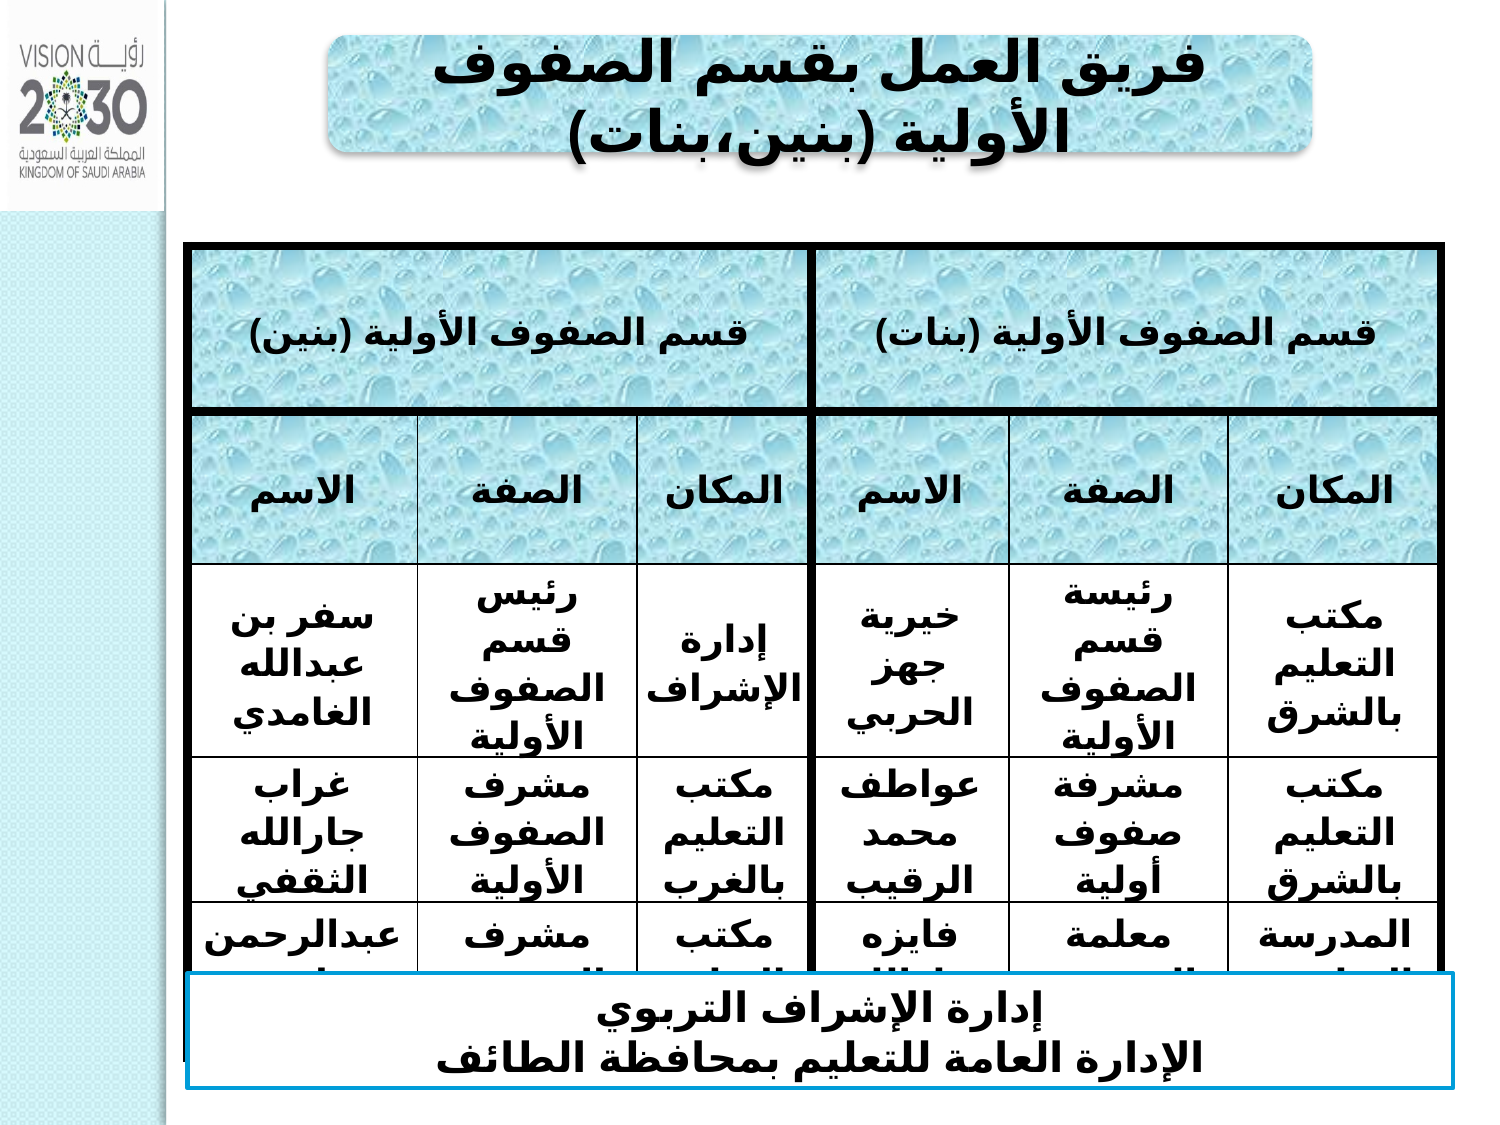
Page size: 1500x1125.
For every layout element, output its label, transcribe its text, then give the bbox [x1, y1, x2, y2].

table_cell مكتب التعليم بالغرب [638, 758, 807, 901]
table_cell خيرية جهز الحربي [816, 565, 1008, 756]
table_cell رئيسة قسم الصفوف الأولية [1010, 565, 1227, 756]
table_cell مشرف الصفوف الأولية [418, 758, 636, 901]
table_cell مكتب التعليم بالشرق [1229, 565, 1437, 756]
table_cell مكتب التعليم بالغرب [638, 903, 807, 971]
table_header قسم الصفوف الأولية (بنين) [192, 250, 807, 407]
table_cell الصفة [418, 416, 636, 563]
text_box إدارة الإشراف التربوي الإدارة العامة للتعليم بمحافظة الطائف [185, 971, 1455, 1090]
table_cell عواطف محمد الرقيب [816, 758, 1008, 901]
table_cell المدرسة السادسة والعشرون [1229, 903, 1437, 971]
table_cell المكان [638, 416, 807, 563]
text_box فريق العمل بقسم الصفوف الأولية (بنين،بنات) [328, 35, 1313, 153]
table_cell إدارة الإشراف [638, 565, 807, 756]
table_cell سفر بن عبدالله الغامدي [192, 565, 417, 756]
table_cell الاسم [192, 416, 417, 563]
picture [0, 0, 165, 211]
table_cell معلمة الصفوف الأولية [1010, 903, 1227, 971]
table_cell عبدالرحمن عائض الظافري [192, 903, 417, 971]
table_header قسم الصفوف الأولية (بنات) [816, 250, 1437, 407]
table_cell الصفة [1010, 416, 1227, 563]
table_cell مكتب التعليم بالشرق [1229, 758, 1437, 901]
table_cell المكان [1229, 416, 1437, 563]
table_cell مشرفة صفوف أولية [1010, 758, 1227, 901]
table_cell غراب جارالله الثقفي [192, 758, 417, 901]
table_cell فايزه جارالله المالكي [816, 903, 1008, 971]
table_cell الاسم [816, 416, 1008, 563]
table_cell رئيس قسم الصفوف الأولية [418, 565, 636, 756]
table_cell مشرف الصفوف الأولية [418, 903, 636, 971]
